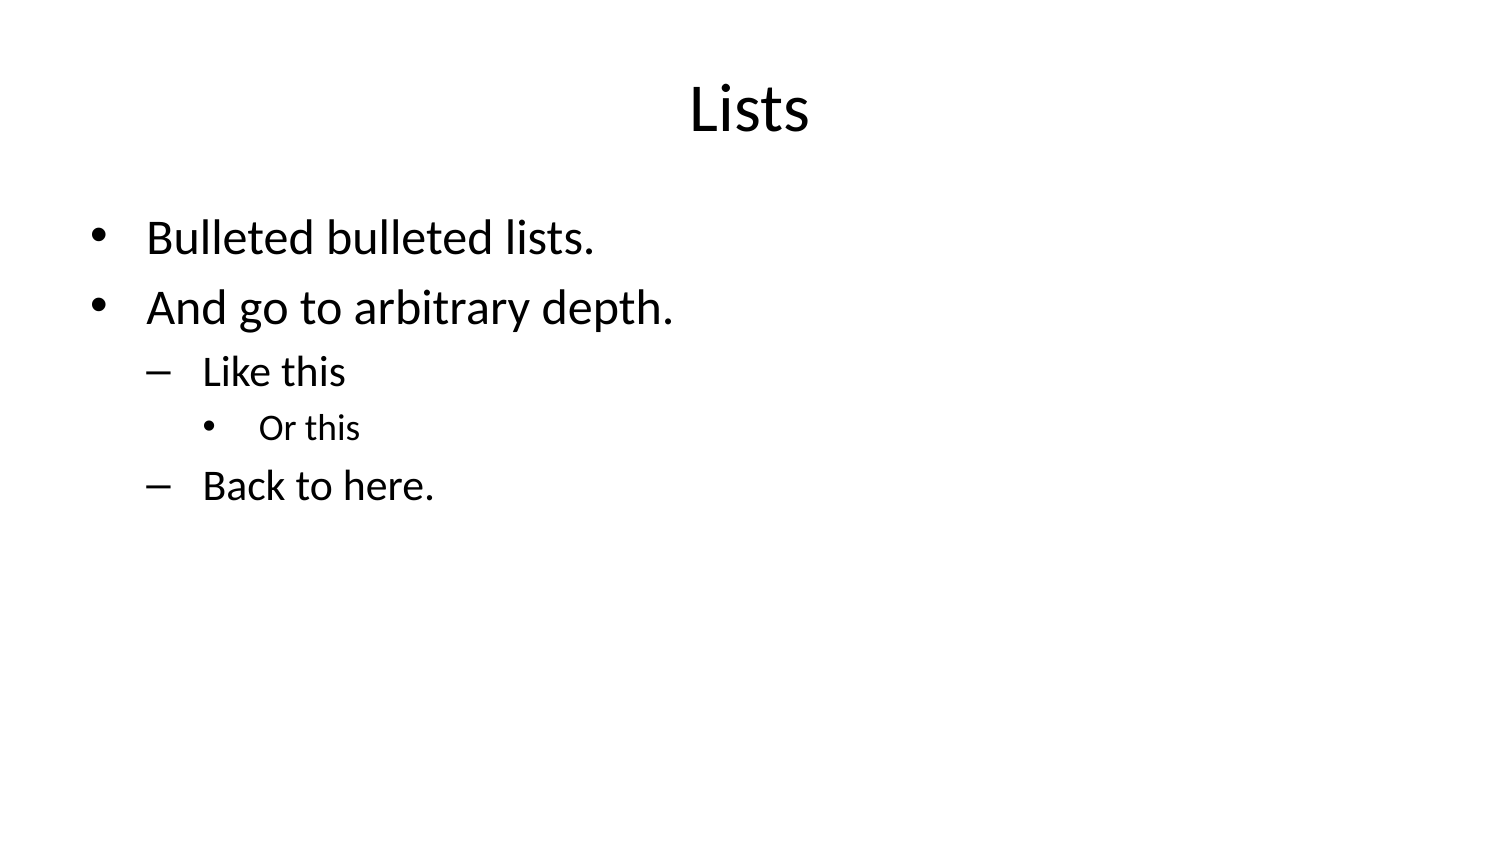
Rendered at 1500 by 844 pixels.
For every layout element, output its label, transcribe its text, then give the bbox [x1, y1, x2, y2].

title Lists [75, 33, 1425, 175]
list Bulleted bulleted lists. And go to arbitrary depth. Like this Or this Back to here. [75, 196, 1425, 754]
